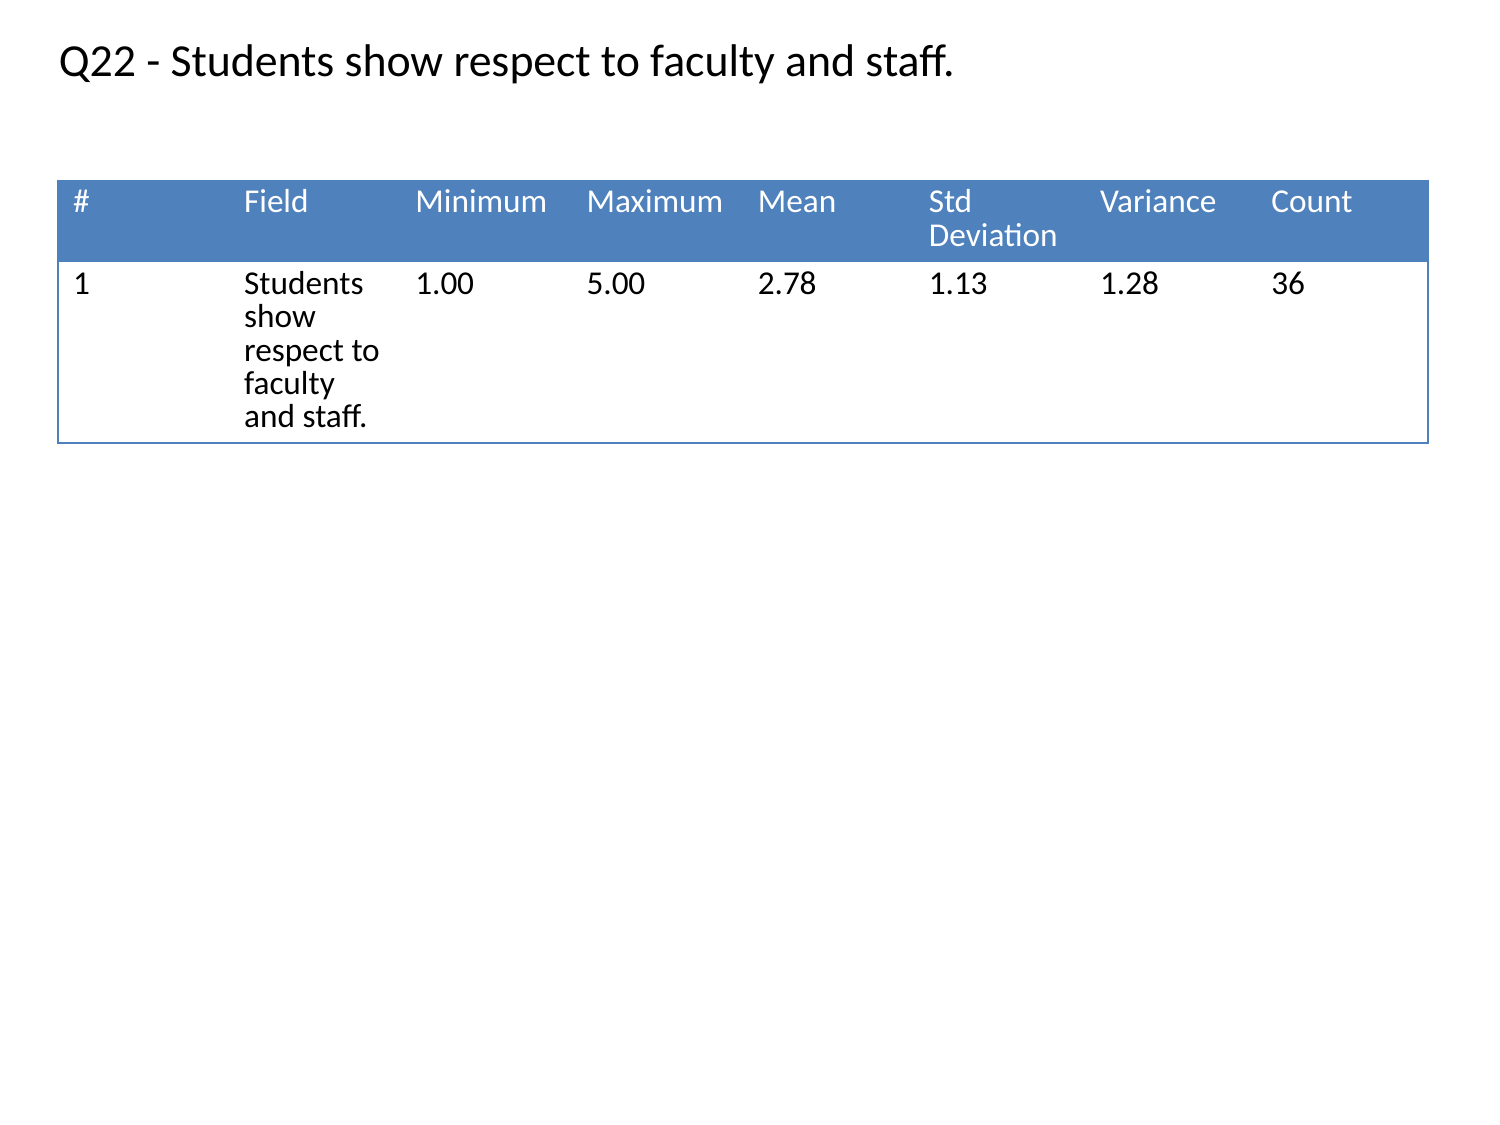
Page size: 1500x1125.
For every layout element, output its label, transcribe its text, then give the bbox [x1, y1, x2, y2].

table_cell 1.28 [1085, 262, 1256, 442]
table_header Count [1256, 181, 1427, 262]
table_header Minimum [400, 181, 572, 262]
table_cell 2.78 [743, 262, 914, 442]
table_cell 1.13 [914, 262, 1085, 442]
table_header Mean [743, 181, 914, 262]
table_cell Students show respect to faculty and staff. [229, 262, 400, 442]
table_cell 1.00 [400, 262, 572, 442]
text_box Q22 - Students show respect to faculty and staff. [44, 22, 1395, 84]
table_header Std Deviation [914, 181, 1085, 262]
table_cell 36 [1256, 262, 1427, 442]
table_header Field [229, 181, 400, 262]
table_header Variance [1085, 181, 1256, 262]
table_cell 5.00 [572, 262, 743, 442]
table_header # [59, 181, 229, 262]
table_header Maximum [572, 181, 743, 262]
table_cell 1 [59, 262, 229, 442]
